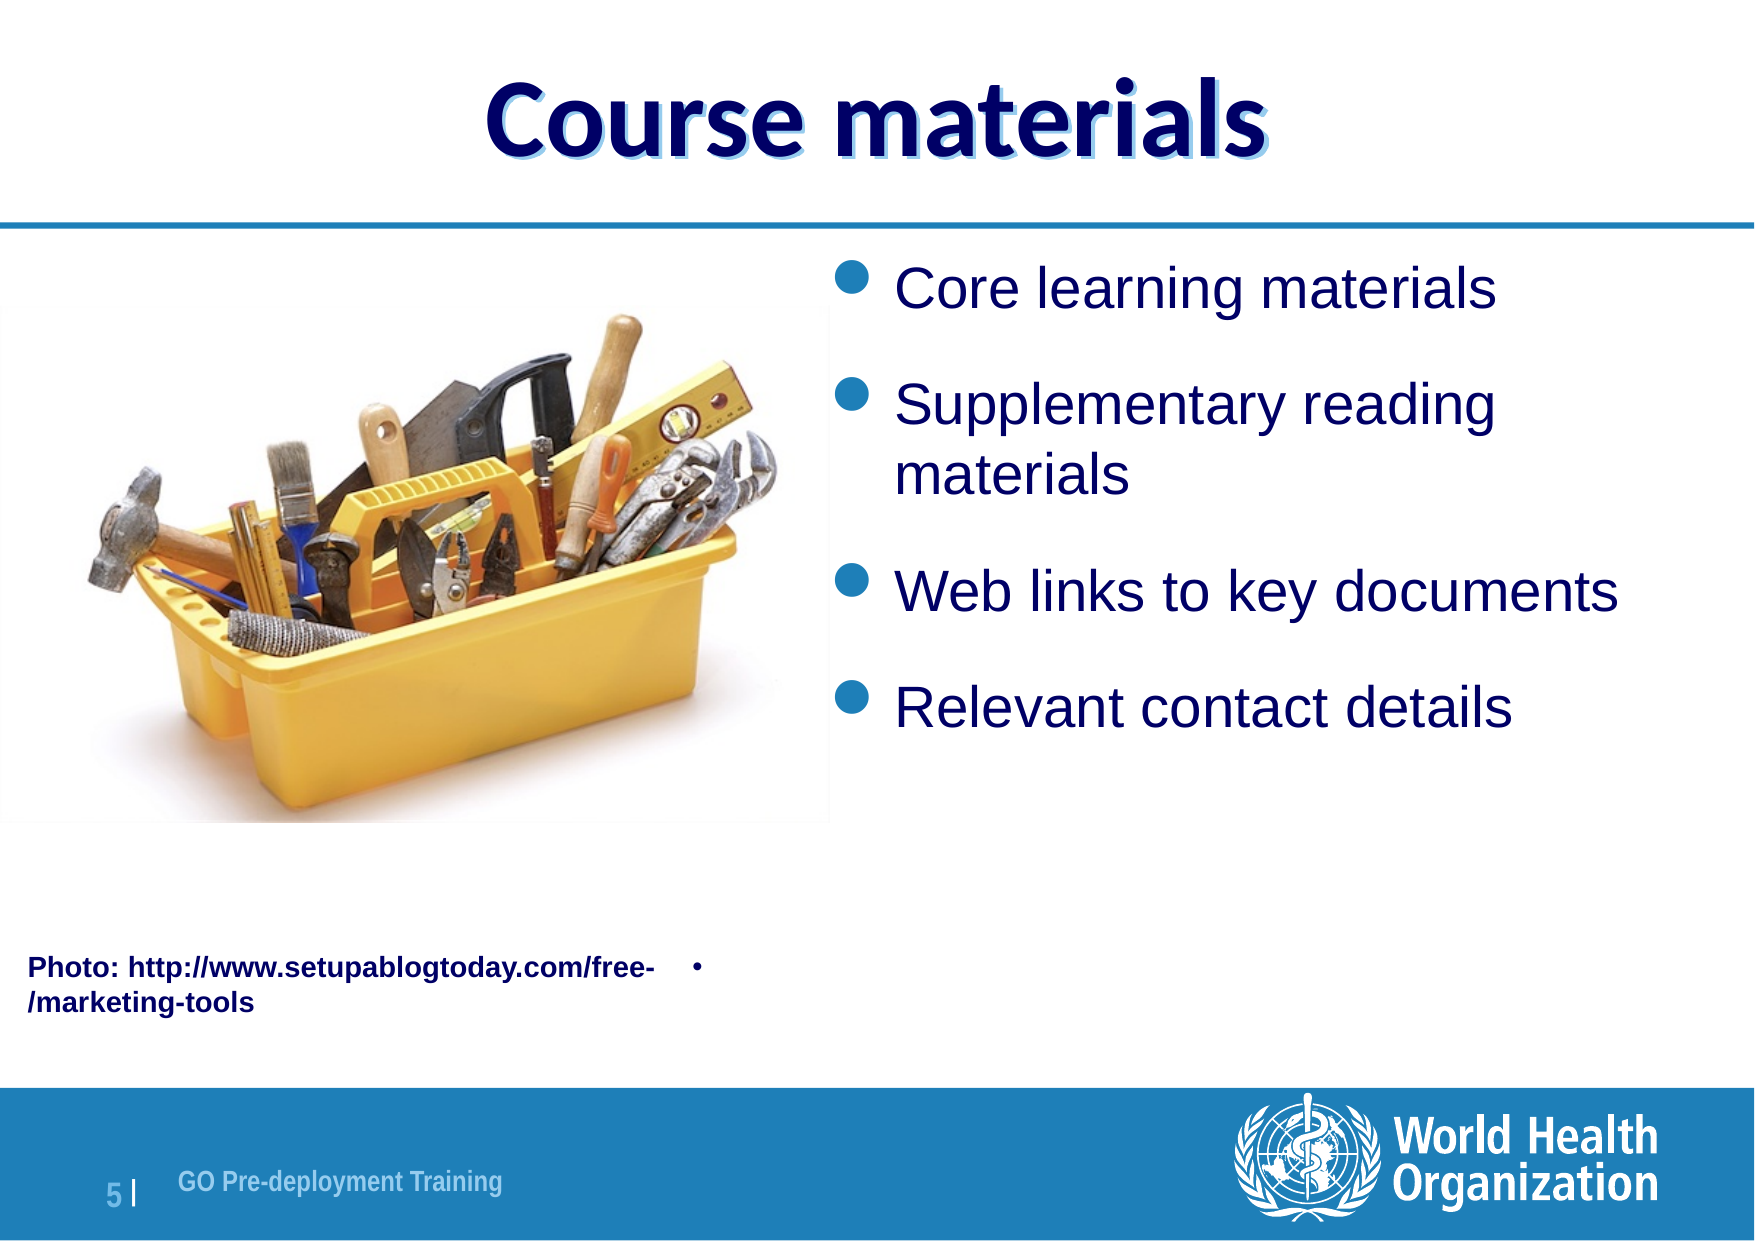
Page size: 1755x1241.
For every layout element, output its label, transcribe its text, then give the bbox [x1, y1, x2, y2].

text_box Photo: http://www.setupablogtoday.com/free-marketing-tools/ [12, 941, 773, 1027]
list Core learning materials Supplementary reading materials Web links to key documents Relevant contact details [830, 249, 1676, 1084]
picture [0, 304, 831, 824]
title Course materials [0, 0, 1755, 224]
